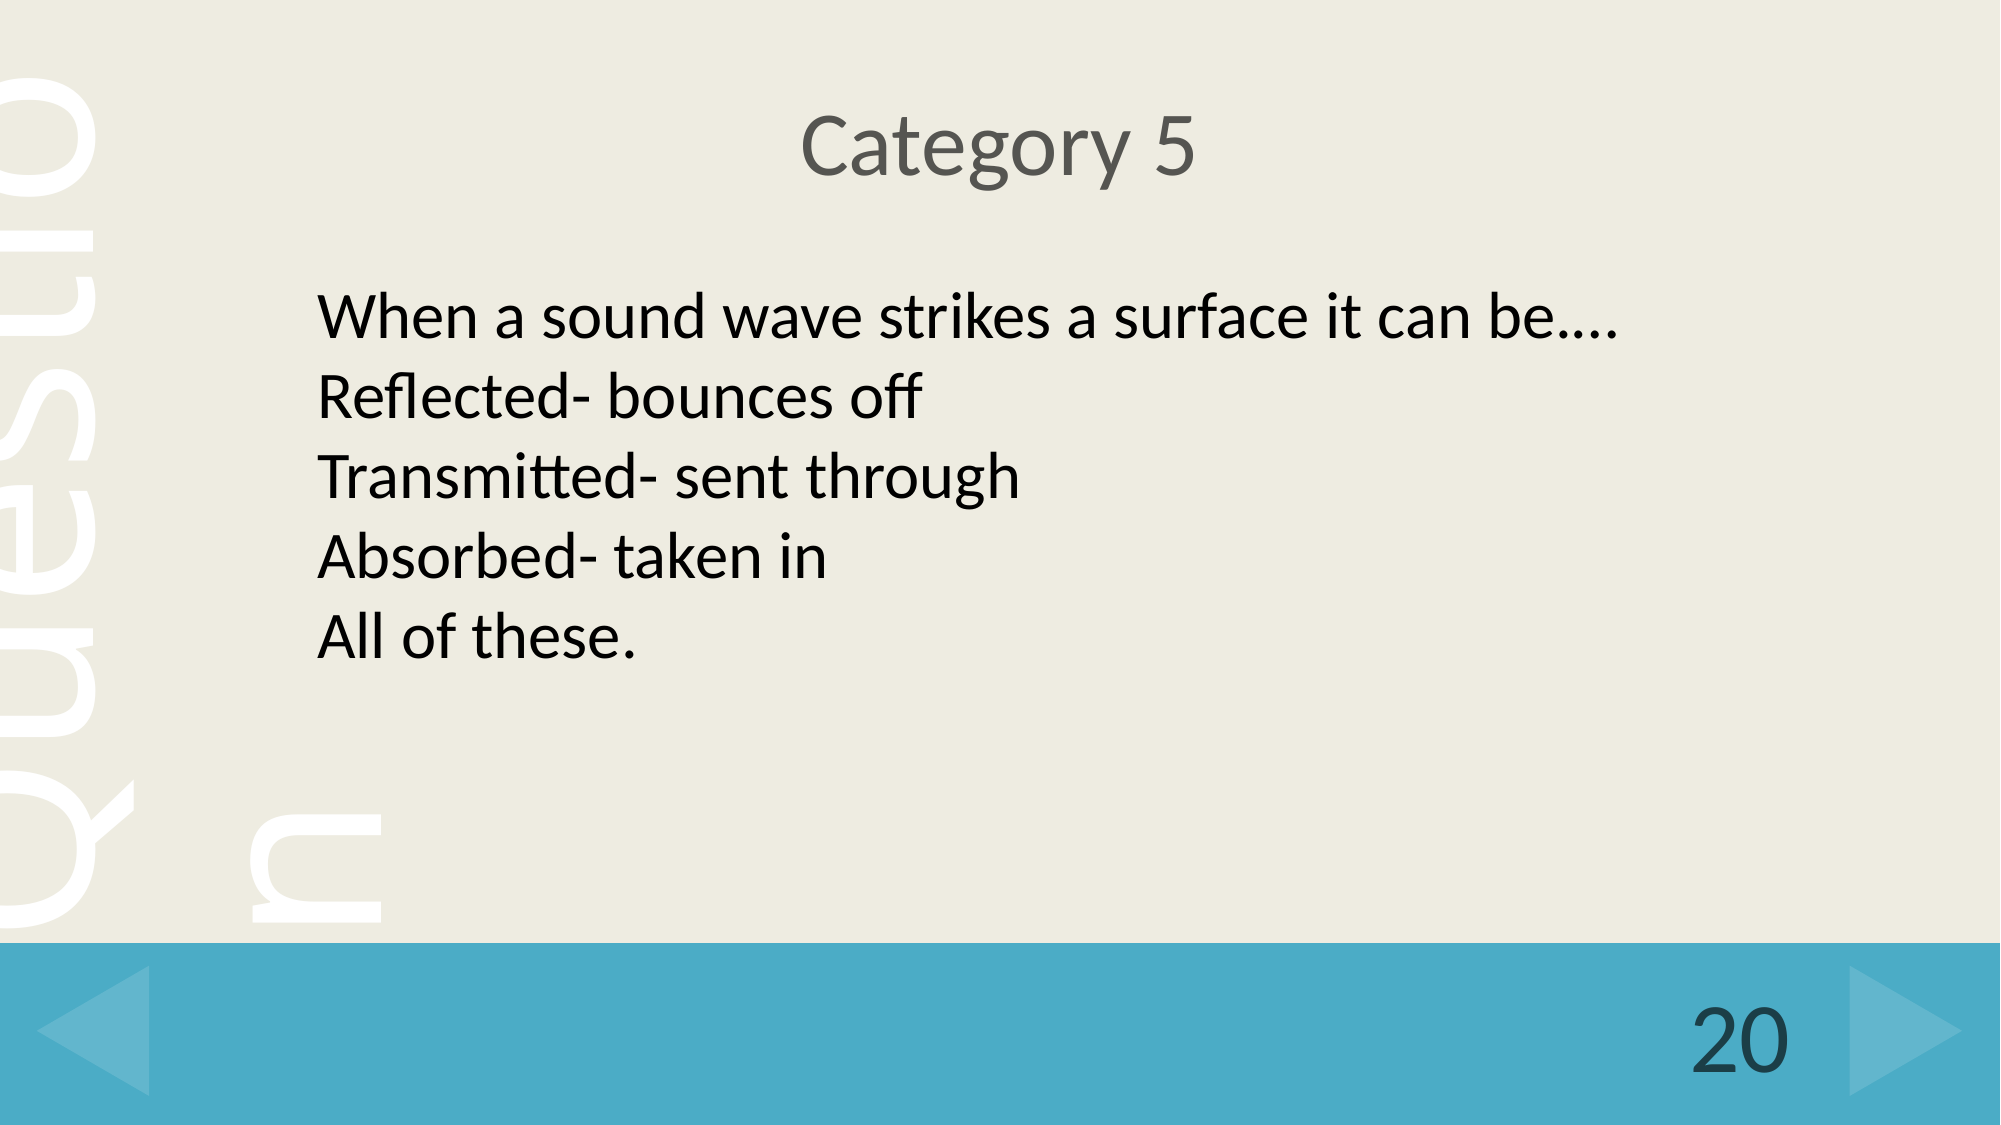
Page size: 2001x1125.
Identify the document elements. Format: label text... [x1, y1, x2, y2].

list 20 [1494, 967, 1806, 1097]
list When a sound wave strikes a surface it can be.… Reflected- bounces off Transmitted- sent through Absorbed- taken in All of these. [302, 307, 1760, 636]
title Category 5 [99, 45, 1900, 233]
